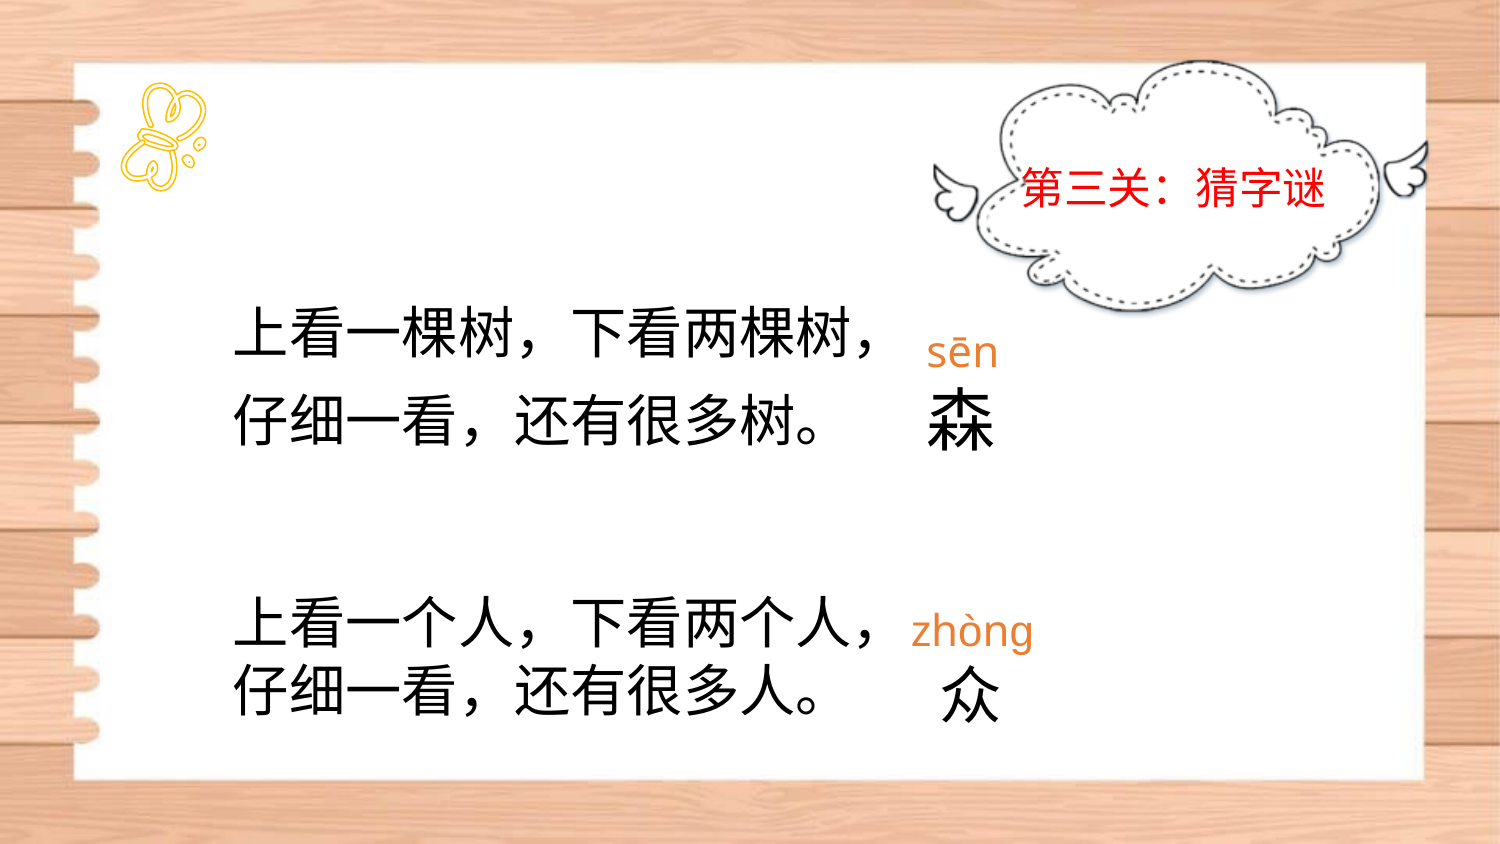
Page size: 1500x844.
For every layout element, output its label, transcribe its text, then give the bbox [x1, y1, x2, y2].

picture [0, 0, 1500, 844]
text_box zhònɡ 众 [899, 597, 1209, 737]
text_box sēn 森 [915, 358, 1216, 465]
text_box 上看一个人，下看两个人， 仔细一看，还有很多人。 [221, 581, 978, 728]
text_box 上看一棵树，下看两棵树，仔细一看，还有很多树。 [221, 271, 873, 458]
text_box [121, 83, 206, 191]
